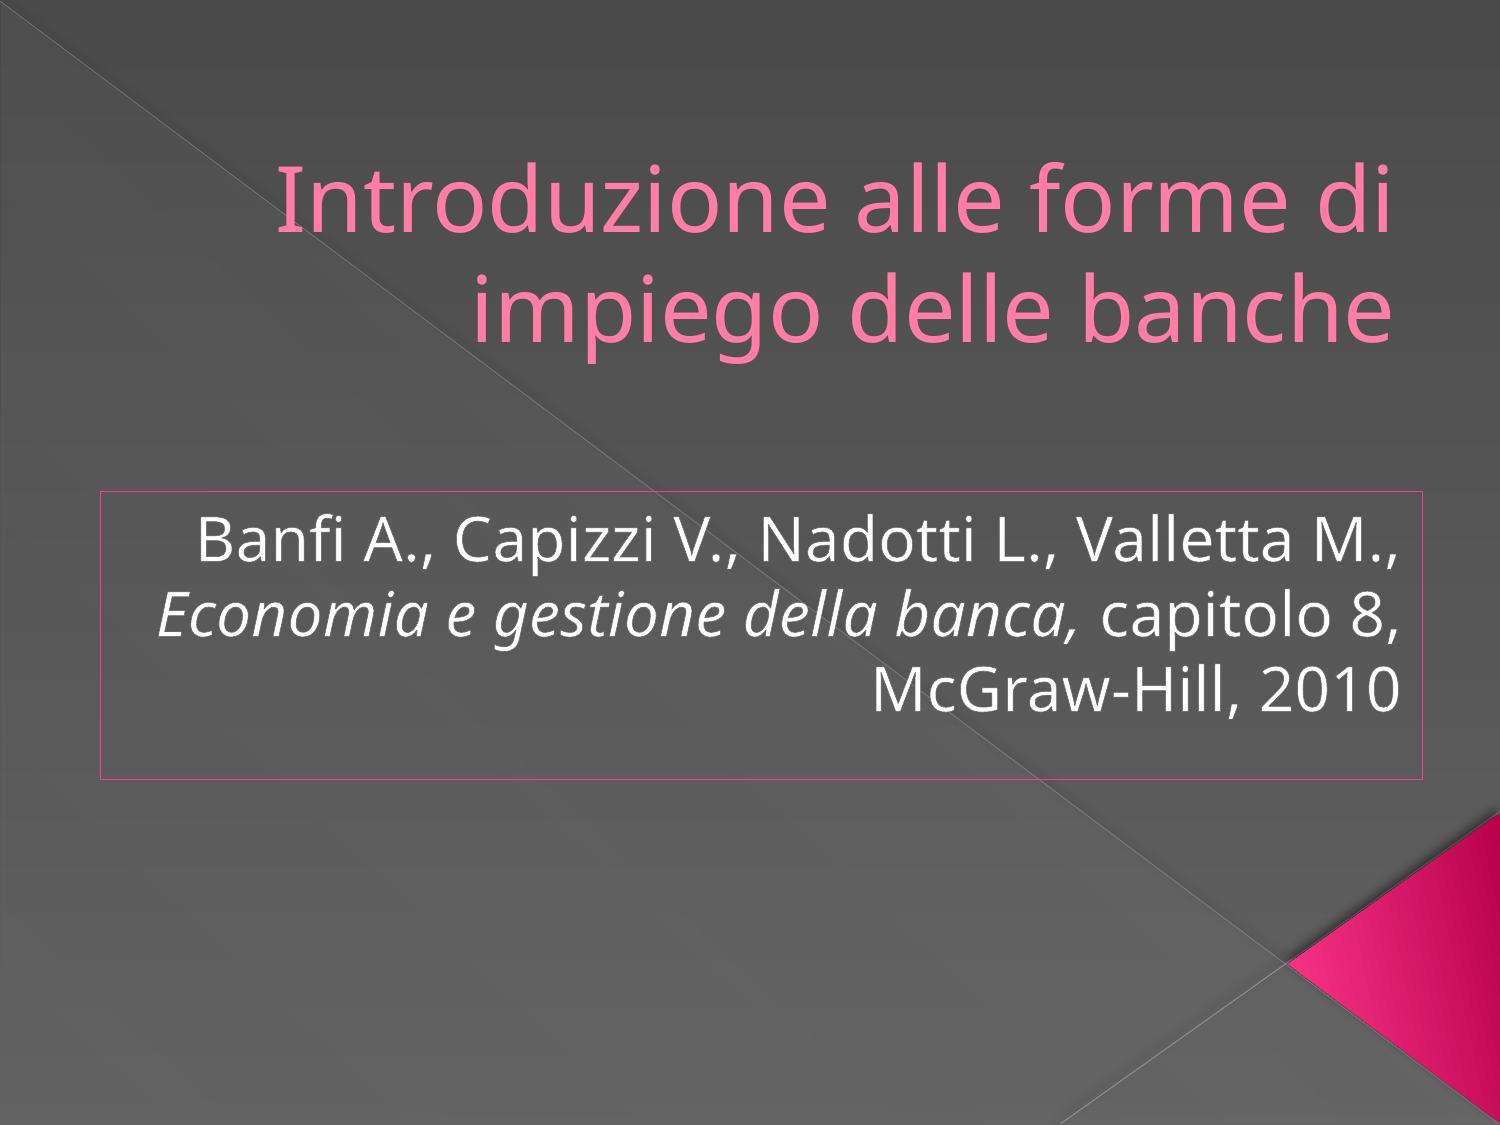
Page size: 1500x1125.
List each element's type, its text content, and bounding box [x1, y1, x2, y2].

subtitle Banfi A., Capizzi V., Nadotti L., Valletta M., Economia e gestione della banca, capitolo 8, McGraw-Hill, 2010 [100, 491, 1423, 780]
title Introduzione alle forme di impiego delle banche [88, 127, 1412, 369]
